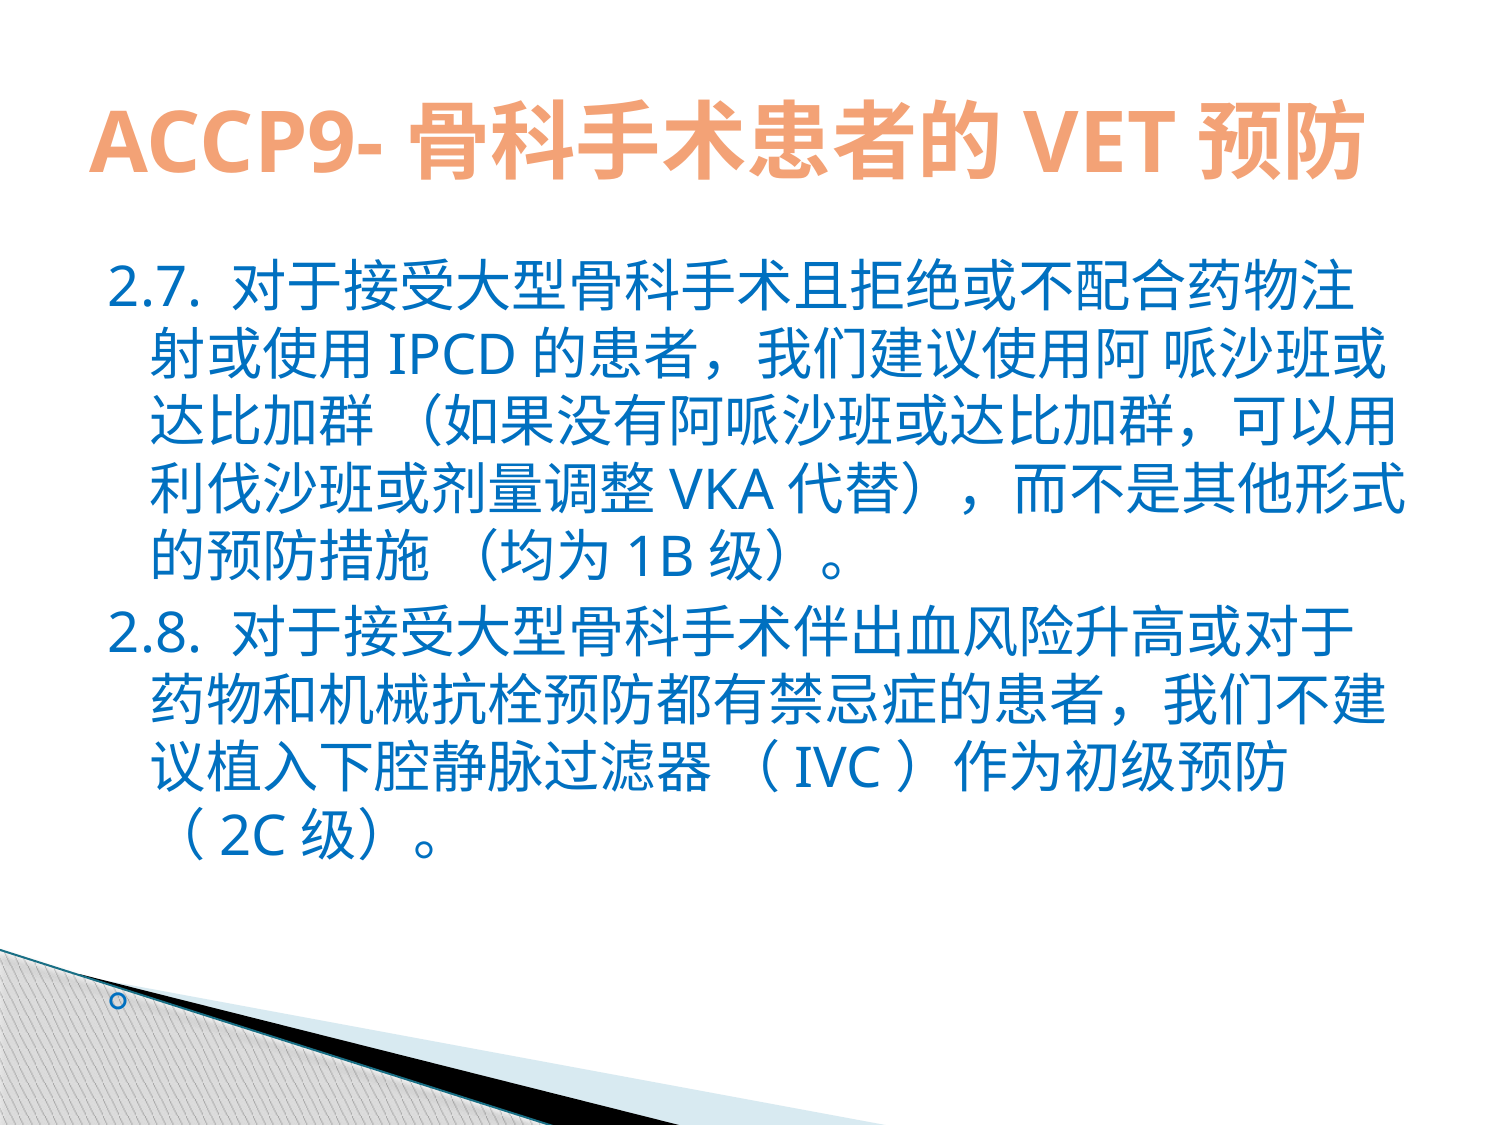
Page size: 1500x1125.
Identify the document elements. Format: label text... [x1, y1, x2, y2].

title ACCP9-骨科手术患者的VET预防 [75, 45, 1425, 233]
list 2.7. 对于接受大型骨科手术且拒绝或不配合药物注射或使用IPCD的患者，我们建议使用阿 哌沙班或达比加群 （如果没有阿哌沙班或达比加群，可以用利伐沙班或剂量调整VKA代替），而不是其他形式的预防措施 （均为1B级）。 2.8. 对于接受大型骨科手术伴出血风险升高或对于药物和机械抗栓预防都有禁忌症的患者，我们不建议植入下腔静脉过滤器 （IVC）作为初级预防（2C级）。 。 [74, 242, 1426, 986]
